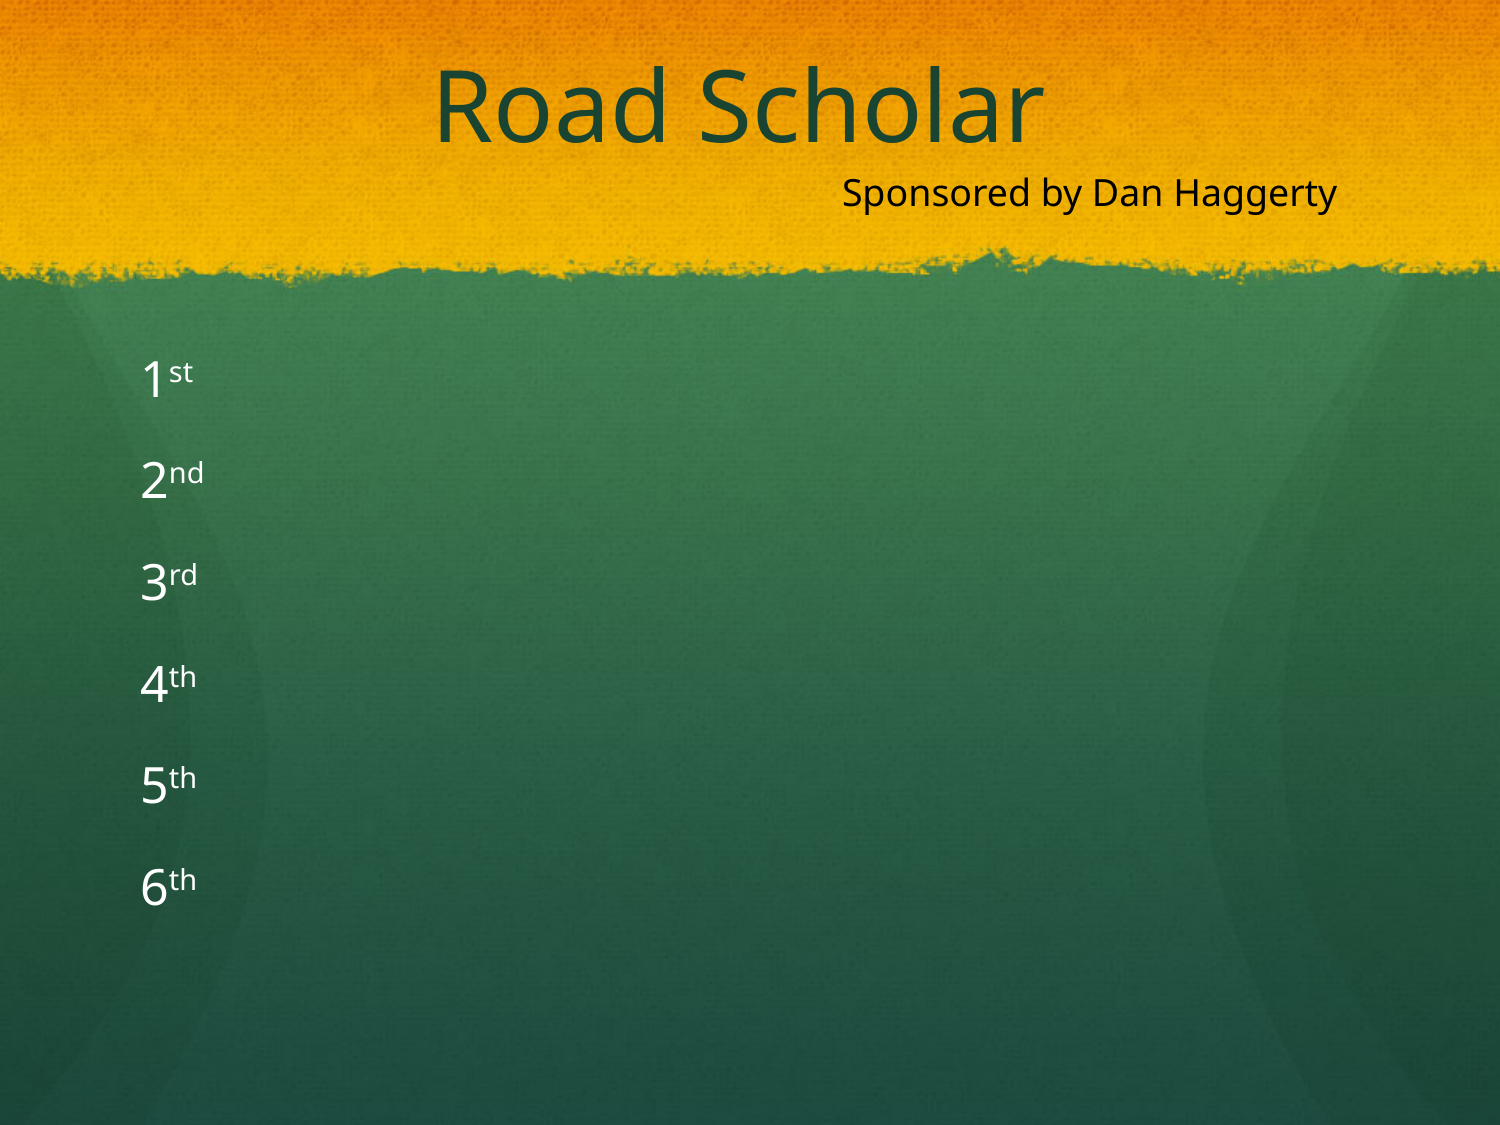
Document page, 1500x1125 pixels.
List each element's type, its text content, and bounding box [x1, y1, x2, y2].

text_box Sponsored by Dan Haggerty [695, 161, 1353, 222]
picture [0, 0, 1500, 1125]
list 1st 2nd 3rd 4th 5th 6th [125, 339, 1375, 1026]
title Road Scholar [125, 13, 1353, 193]
